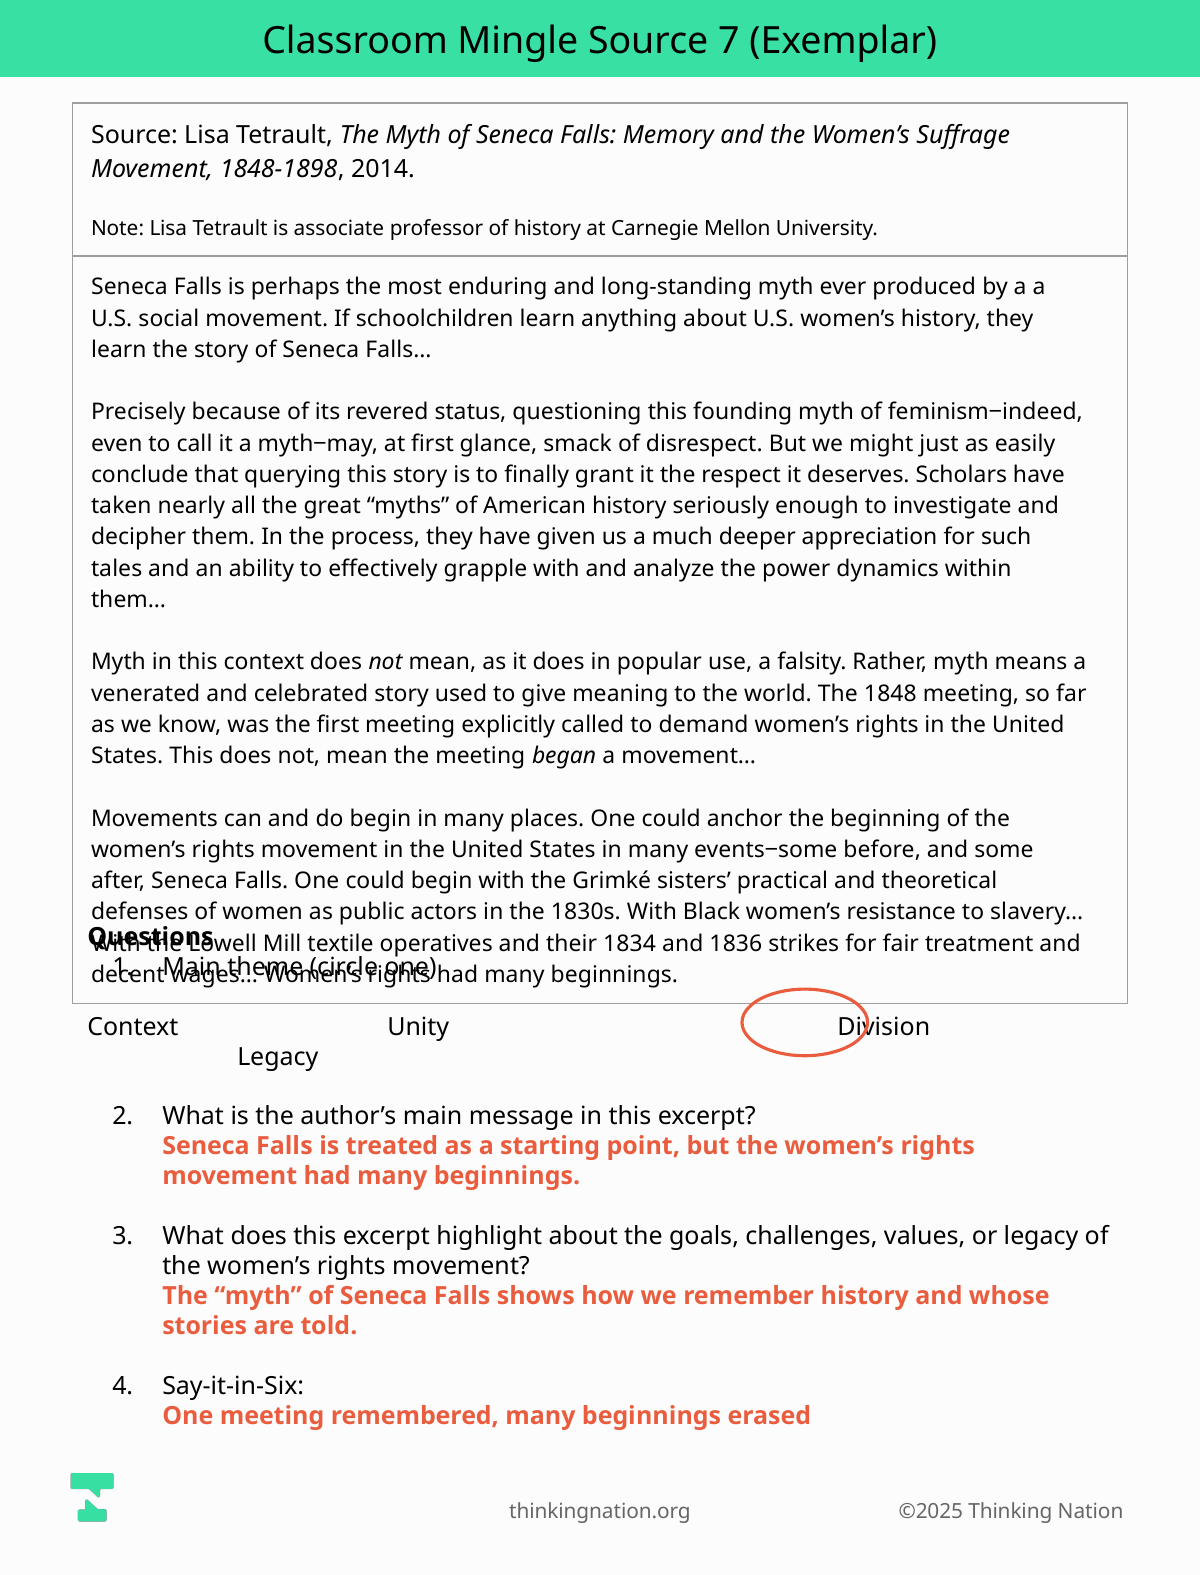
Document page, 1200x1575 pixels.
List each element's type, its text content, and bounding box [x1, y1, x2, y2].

table_cell Seneca Falls is perhaps the most enduring and long-standing myth ever produced by a a U.S. social movement. If schoolchildren learn anything about U.S. women’s history, they learn the story of Seneca Falls… Precisely because of its revered status, questioning this founding myth of feminism‒indeed, even to call it a myth‒may, at first glance, smack of disrespect. But we might just as easily conclude that querying this story is to finally grant it the respect it deserves. Scholars have taken nearly all the great “myths” of American history seriously enough to investigate and decipher them. In the process, they have given us a much deeper appreciation for such tales and an ability to effectively grapple with and analyze the power dynamics within them… Myth in this context does not mean, as it does in popular use, a falsity. Rather, myth means a venerated and celebrated story used to give meaning to the world. The 1848 meeting, so far as we know, was the first meeting explicitly called to demand women’s rights in the United States. This does not, mean the meeting began a movement… Movements can and do begin in many places. One could anchor the beginning of the women’s rights movement in the United States in many events‒some before, and some after, Seneca Falls. One could begin with the Grimké sisters’ practical and theoretical defenses of women as public actors in the 1830s. With Black women’s resistance to slavery… With the Lowell Mill textile operatives and their 1834 and 1836 strikes for fair treatment and decent wages… Women’s rights had many beginnings. [73, 257, 1127, 905]
text_box Classroom Mingle Source 7 (Exemplar) [0, 0, 1200, 77]
table_header Source: Lisa Tetrault, The Myth of Seneca Falls: Memory and the Women’s Suffrage Movement, 1848-1898, 2014. Note: Lisa Tetrault is associate professor of history at Carnegie Mellon University. [73, 104, 1127, 255]
text_box Questions Main theme (circle one) Context Unity Division Legacy What is the author’s main message in this excerpt? Seneca Falls is treated as a starting point, but the women’s rights movement had many beginnings. What does this excerpt highlight about the goals, challenges, values, or legacy of the women’s rights movement? The “myth” of Seneca Falls shows how we remember history and whose stories are told. Say-it-in-Six: One meeting remembered, many beginnings erased [72, 905, 1128, 1437]
picture [58, 1463, 126, 1531]
text_box ©2025 Thinking Nation [854, 1483, 1139, 1532]
text_box [741, 989, 868, 1056]
text_box thinkingnation.org [457, 1483, 742, 1532]
